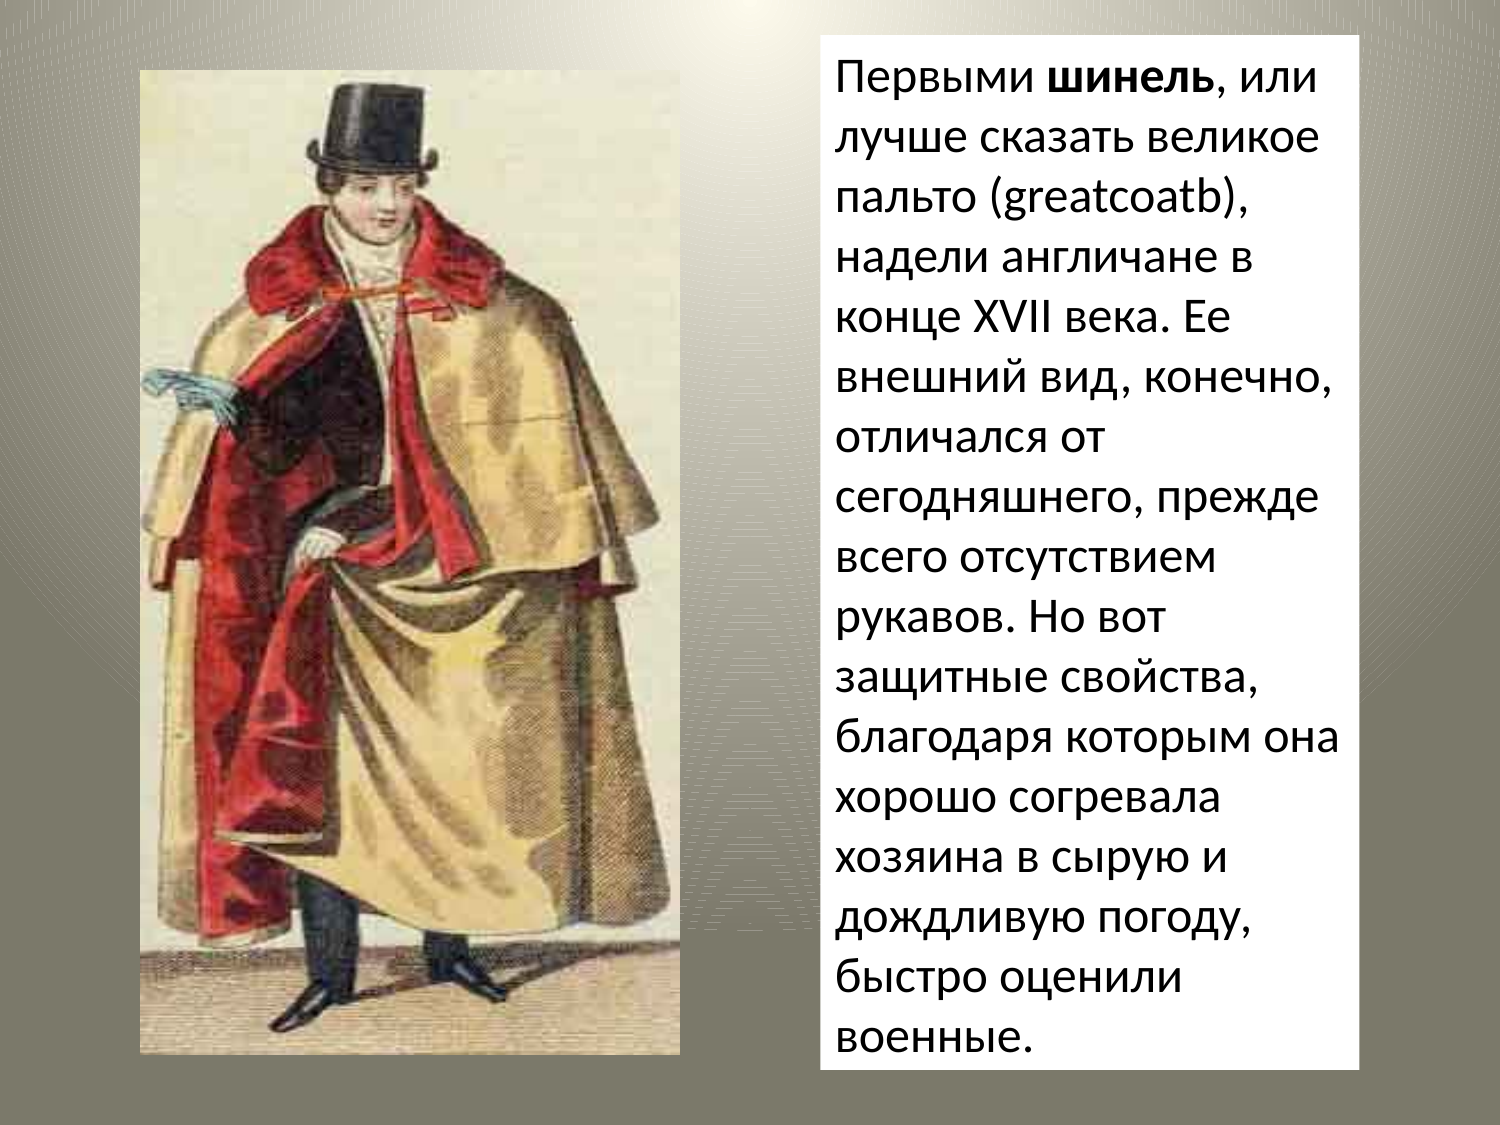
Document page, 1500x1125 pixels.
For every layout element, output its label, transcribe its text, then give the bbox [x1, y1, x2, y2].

text_box Первыми шинель, или лучше сказать великое пальто (greatcoatb), надели англичане в конце XVII века. Ее внешний вид, конечно, отличался от сегодняшнего, прежде всего отсутствием рукавов. Но вот защитные свойства, благодаря которым она хорошо согревала хозяина в сырую и дождливую погоду, быстро оценили военные. [820, 35, 1360, 1070]
picture [140, 70, 680, 1055]
